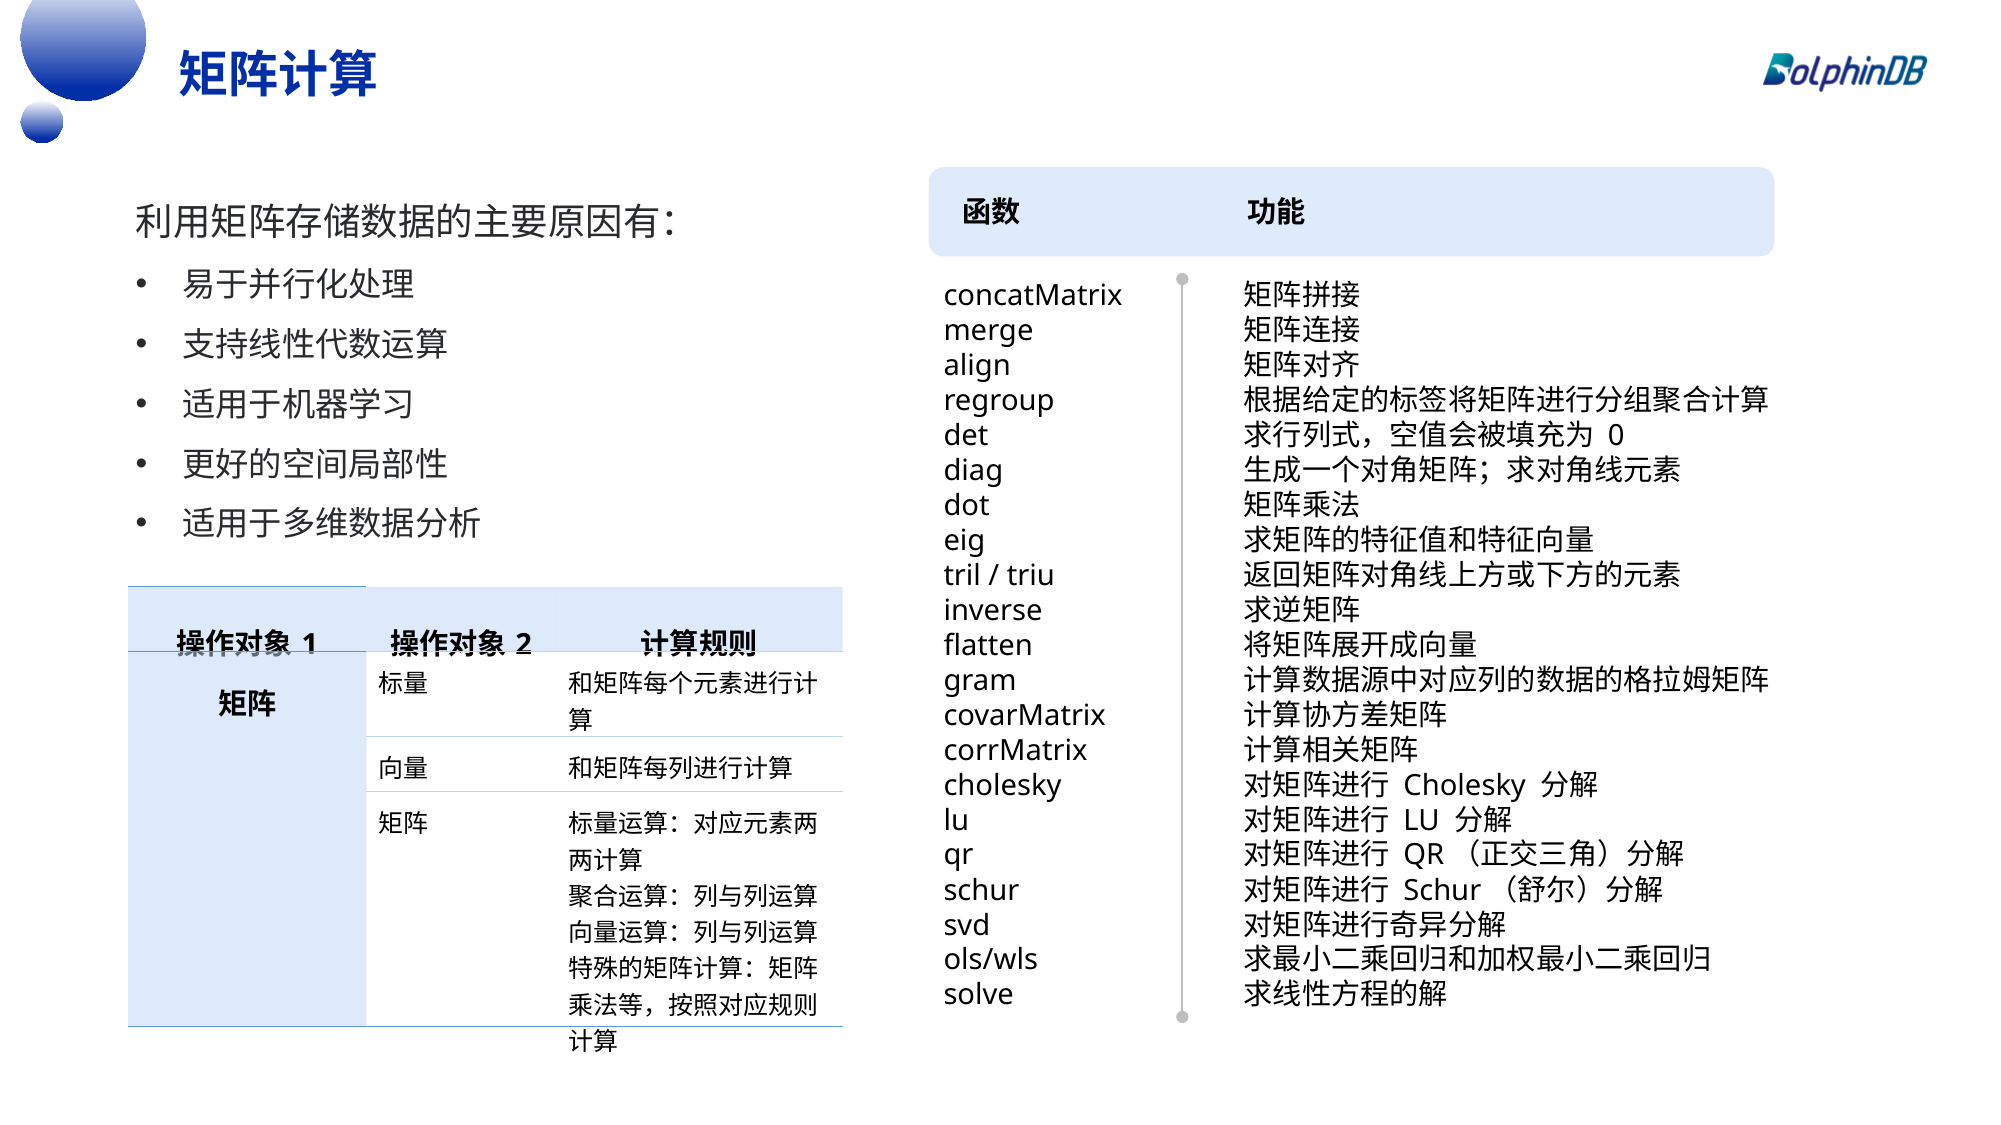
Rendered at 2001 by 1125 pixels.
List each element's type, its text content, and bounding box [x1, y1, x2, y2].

text_box [927, 166, 1776, 258]
text_box concatMatrix 矩阵拼接 merge 矩阵连接 align 矩阵对齐 regroup 根据给定的标签将矩阵进行分组聚合计算 det 求行列式，空值会被填充为 0 diag 生成一个对角矩阵；求对角线元素 dot 矩阵乘法 eig 求矩阵的特征值和特征向量 tril / triu 返回矩阵对角线上方或下方的元素 inverse 求逆矩阵 flatten 将矩阵展开成向量 gram 计算数据源中对应列的数据的格拉姆矩阵 covarMatrix 计算协方差矩阵 corrMatrix 计算相关矩阵 cholesky 对矩阵进行 Cholesky 分解 lu 对矩阵进行 LU 分解 qr 对矩阵进行 QR（正交三角）分解 schur 对矩阵进行 Schur（舒尔）分解 svd 对矩阵进行奇异分解 ols/wls 求最小二乘回归和加权最小二乘回归 solve 求线性方程的解 [928, 269, 1929, 1018]
table_cell 矩阵 [366, 792, 556, 1026]
text_box [19, 0, 147, 102]
text_box 函数 功能 [947, 186, 1615, 236]
table_cell 标量运算：对应元素两两计算 聚合运算：列与列运算 向量运算：列与列运算 特殊的矩阵计算：矩阵乘法等，按照对应规则计算 [556, 792, 843, 1026]
table_header 操作对象2 [366, 587, 556, 651]
table_cell 标量 [366, 652, 556, 736]
table_cell 和矩阵每个元素进行计算 [556, 652, 843, 736]
picture [1755, 47, 1929, 93]
table_header 计算规则 [556, 587, 843, 651]
text_box 矩阵计算 [163, 35, 808, 110]
table_header 操作对象1 [128, 587, 366, 651]
table_cell 向量 [366, 737, 556, 791]
table_cell 矩阵 [128, 652, 366, 1026]
text_box 利用矩阵存储数据的主要原因有： 易于并行化处理 支持线性代数运算 适用于机器学习 更好的空间局部性 适用于多维数据分析 [120, 168, 746, 550]
table_cell 和矩阵每列进行计算 [556, 737, 843, 791]
text_box [19, 99, 64, 144]
